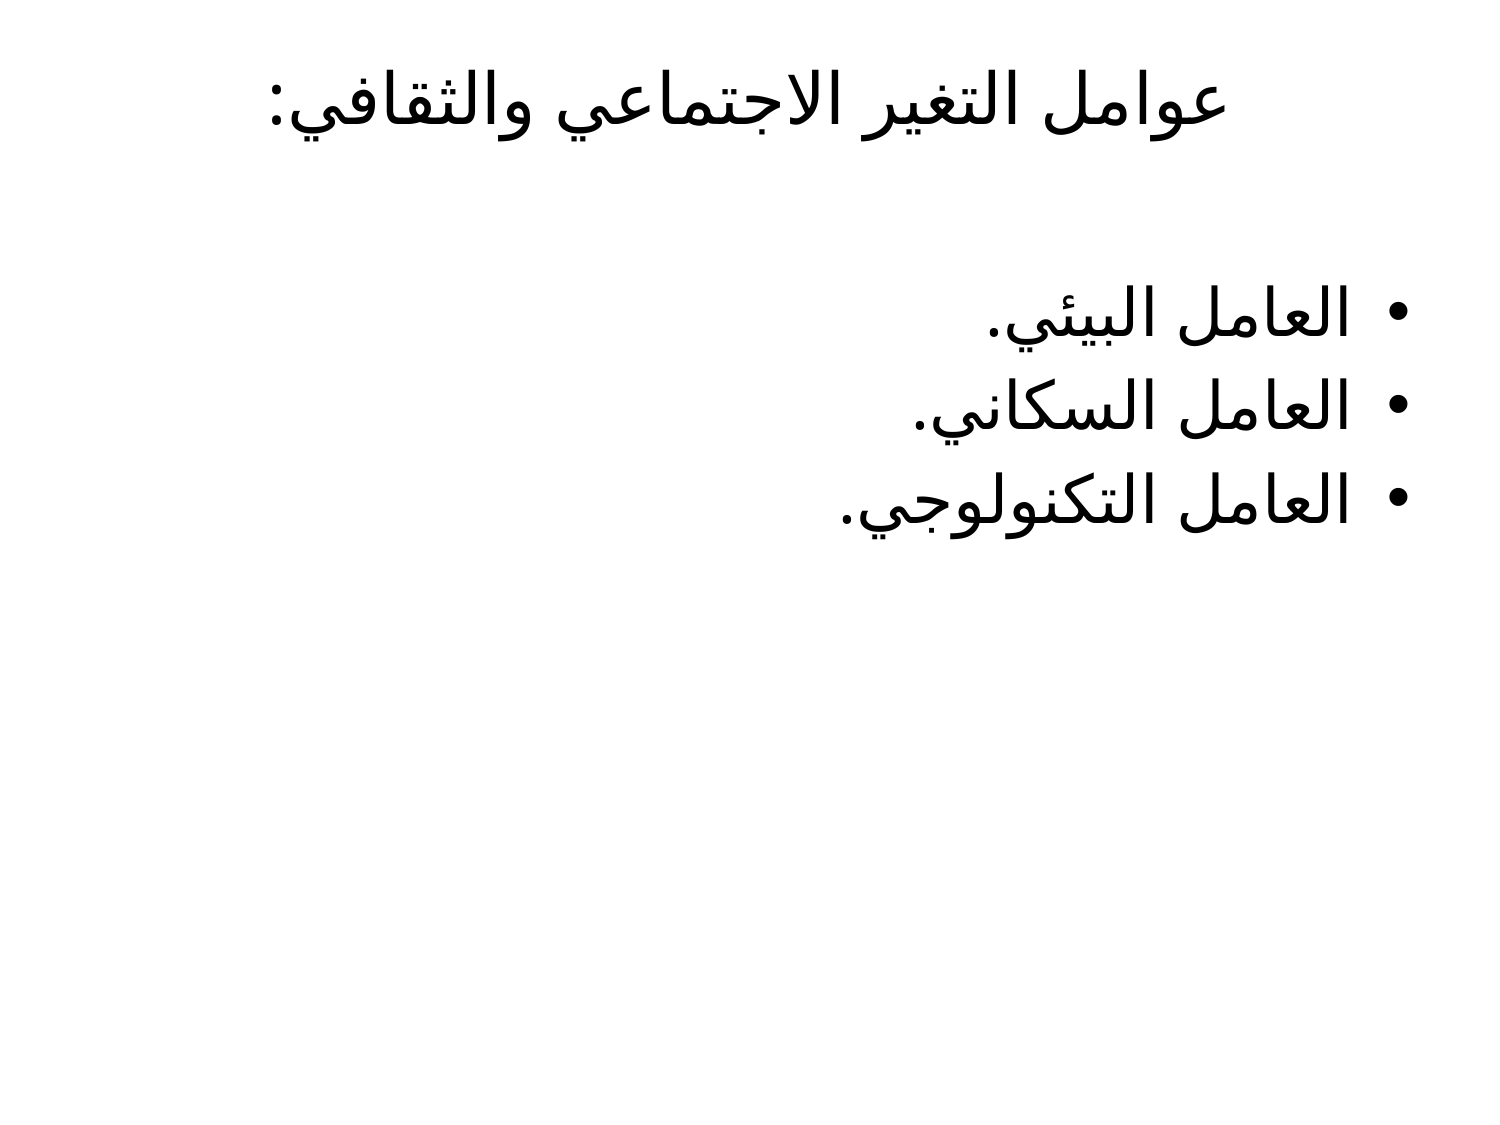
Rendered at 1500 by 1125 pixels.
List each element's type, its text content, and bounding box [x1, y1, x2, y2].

title عوامل التغير الاجتماعي والثقافي: [75, 45, 1425, 233]
list العامل البيئي. العامل السكاني. العامل التكنولوجي. [75, 262, 1425, 1005]
